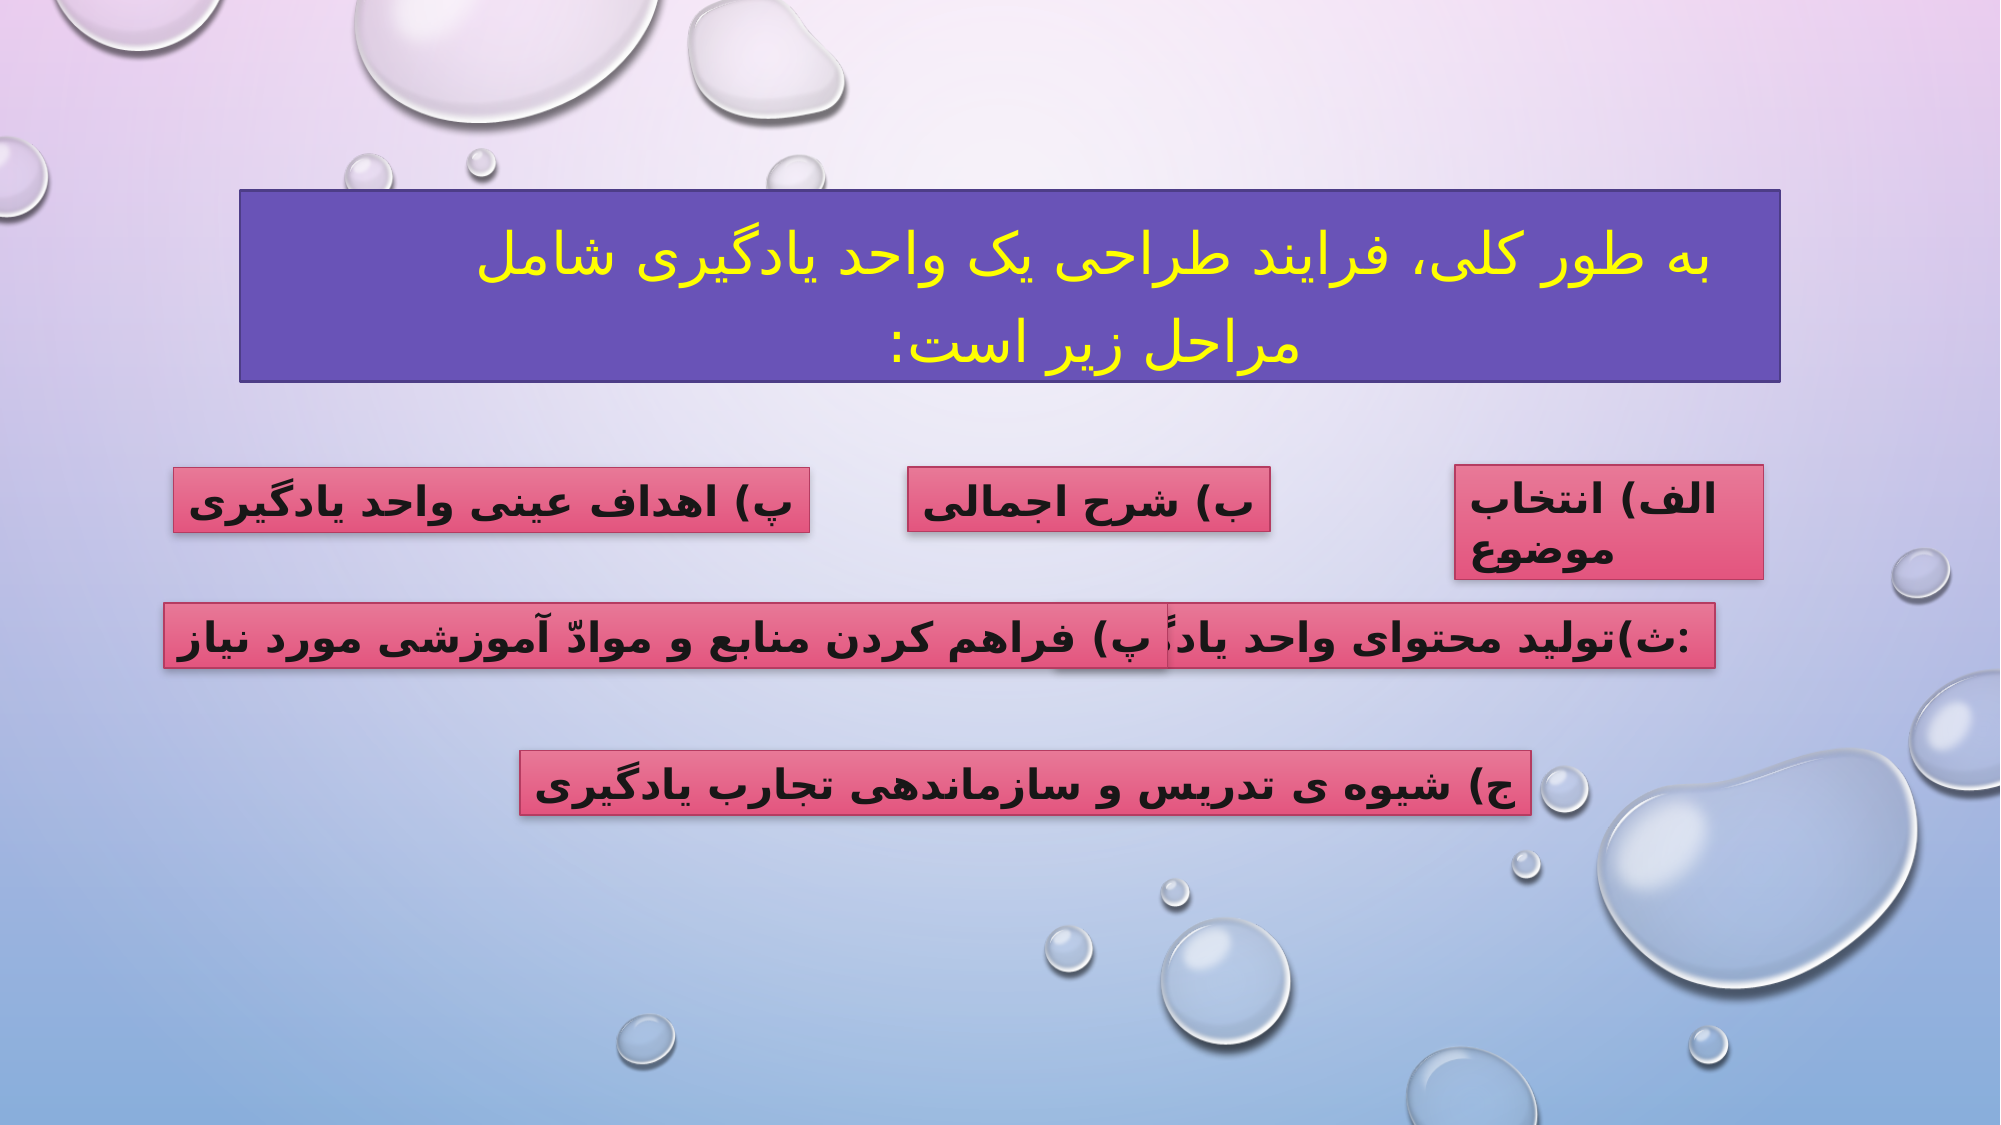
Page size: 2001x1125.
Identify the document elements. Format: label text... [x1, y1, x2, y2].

text_box پ) اهداف عينی واحد يادگيری [173, 467, 810, 533]
text_box ث)توليد محتوای واحد يادگيری: [1168, 602, 1716, 669]
text_box پ) فراهم کردن منابع و موادّ آموزشی مورد نياز [163, 602, 1168, 669]
picture [0, 0, 2000, 1125]
text_box ج) شيوه ی تدريس و سازماندهی تجارب يادگيری [519, 750, 1532, 816]
text_box الف) انتخاب موضوع [1454, 464, 1764, 580]
text_box ب) شرح اجمالی [907, 466, 1271, 532]
text_box به طور کلی، فرايند طراحی يک واحد يادگيری شامل مراحل زير است: [239, 189, 1781, 383]
